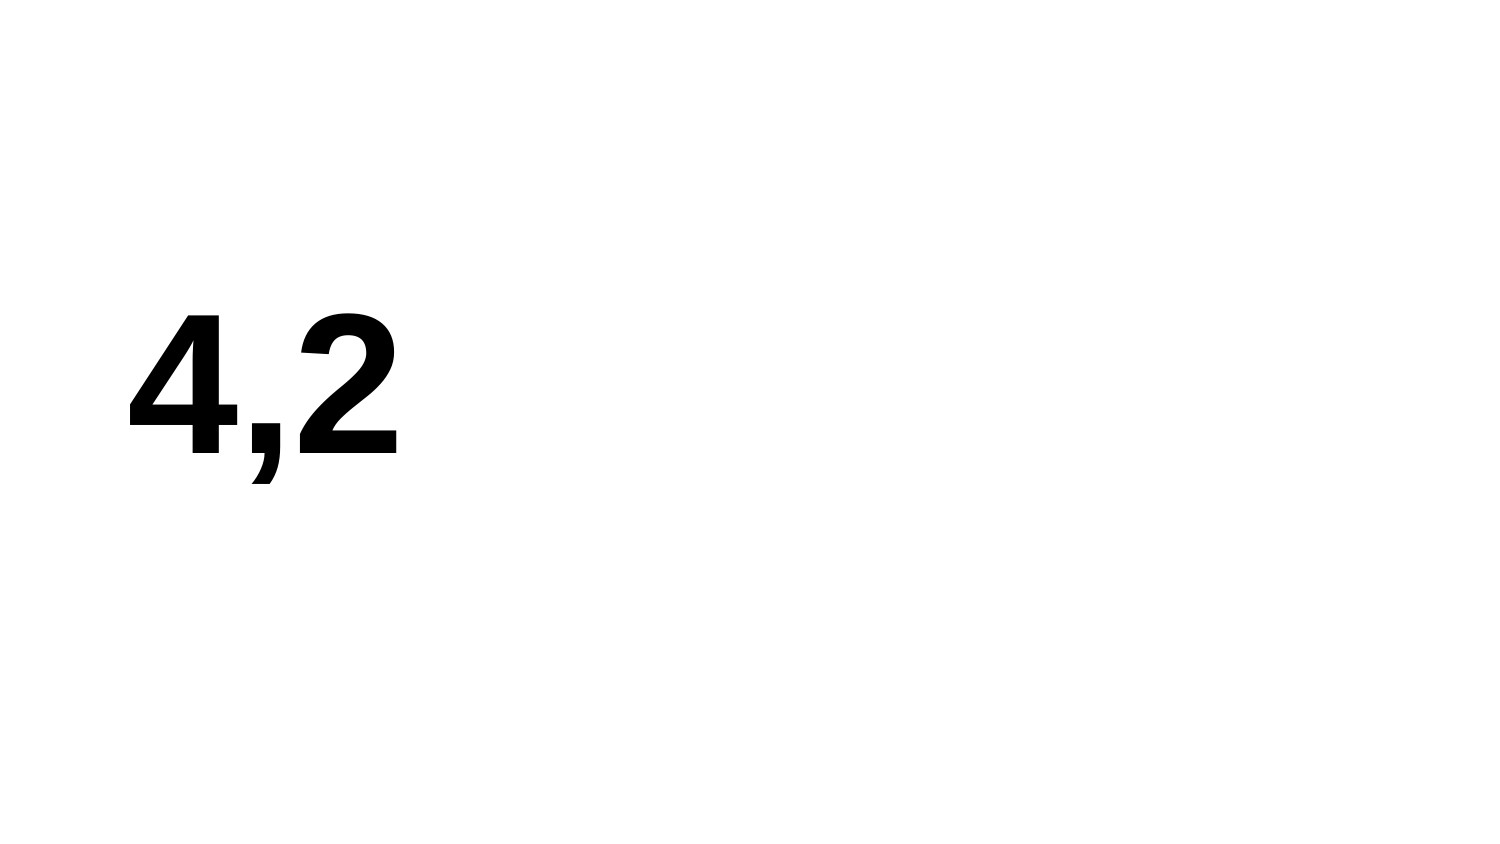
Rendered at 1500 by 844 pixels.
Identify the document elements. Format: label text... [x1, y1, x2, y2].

text_box 4,2 [112, 235, 1388, 509]
